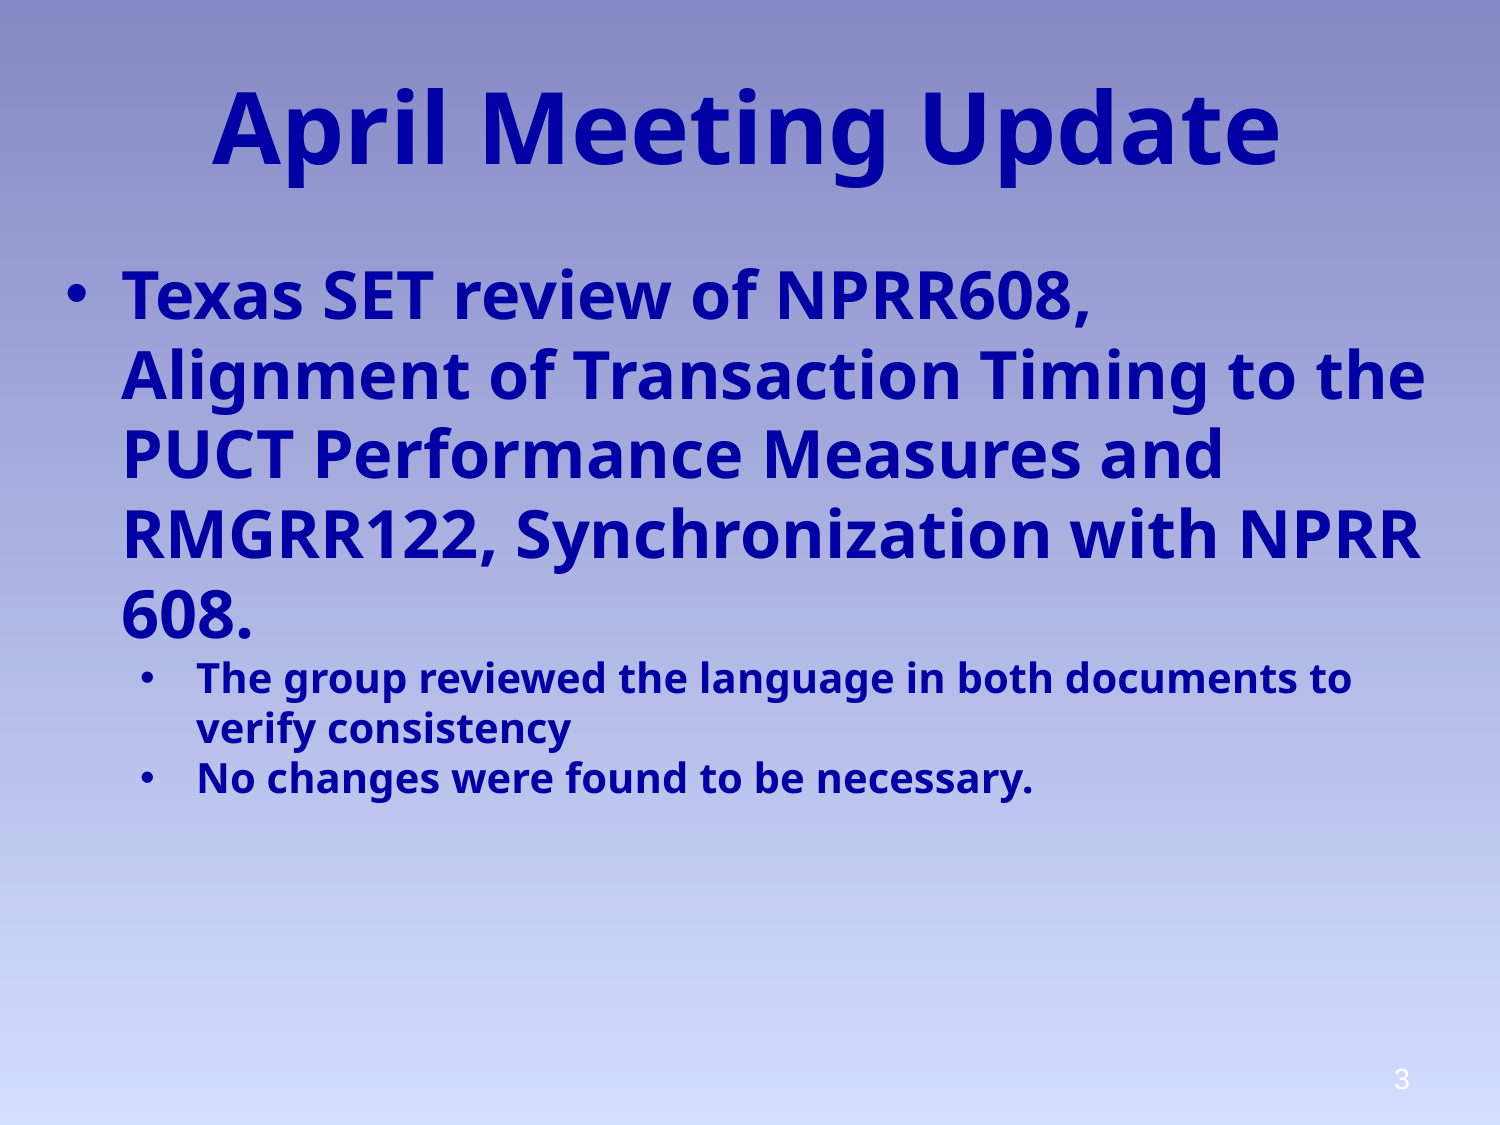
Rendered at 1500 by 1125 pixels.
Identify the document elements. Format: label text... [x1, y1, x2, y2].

list Texas SET review of NPRR608, Alignment of Transaction Timing to the PUCT Performance Measures and RMGRR122, Synchronization with NPRR 608. The group reviewed the language in both documents to verify consistency No changes were found to be necessary. [49, 224, 1452, 1101]
title April Meeting Update [49, 37, 1447, 213]
